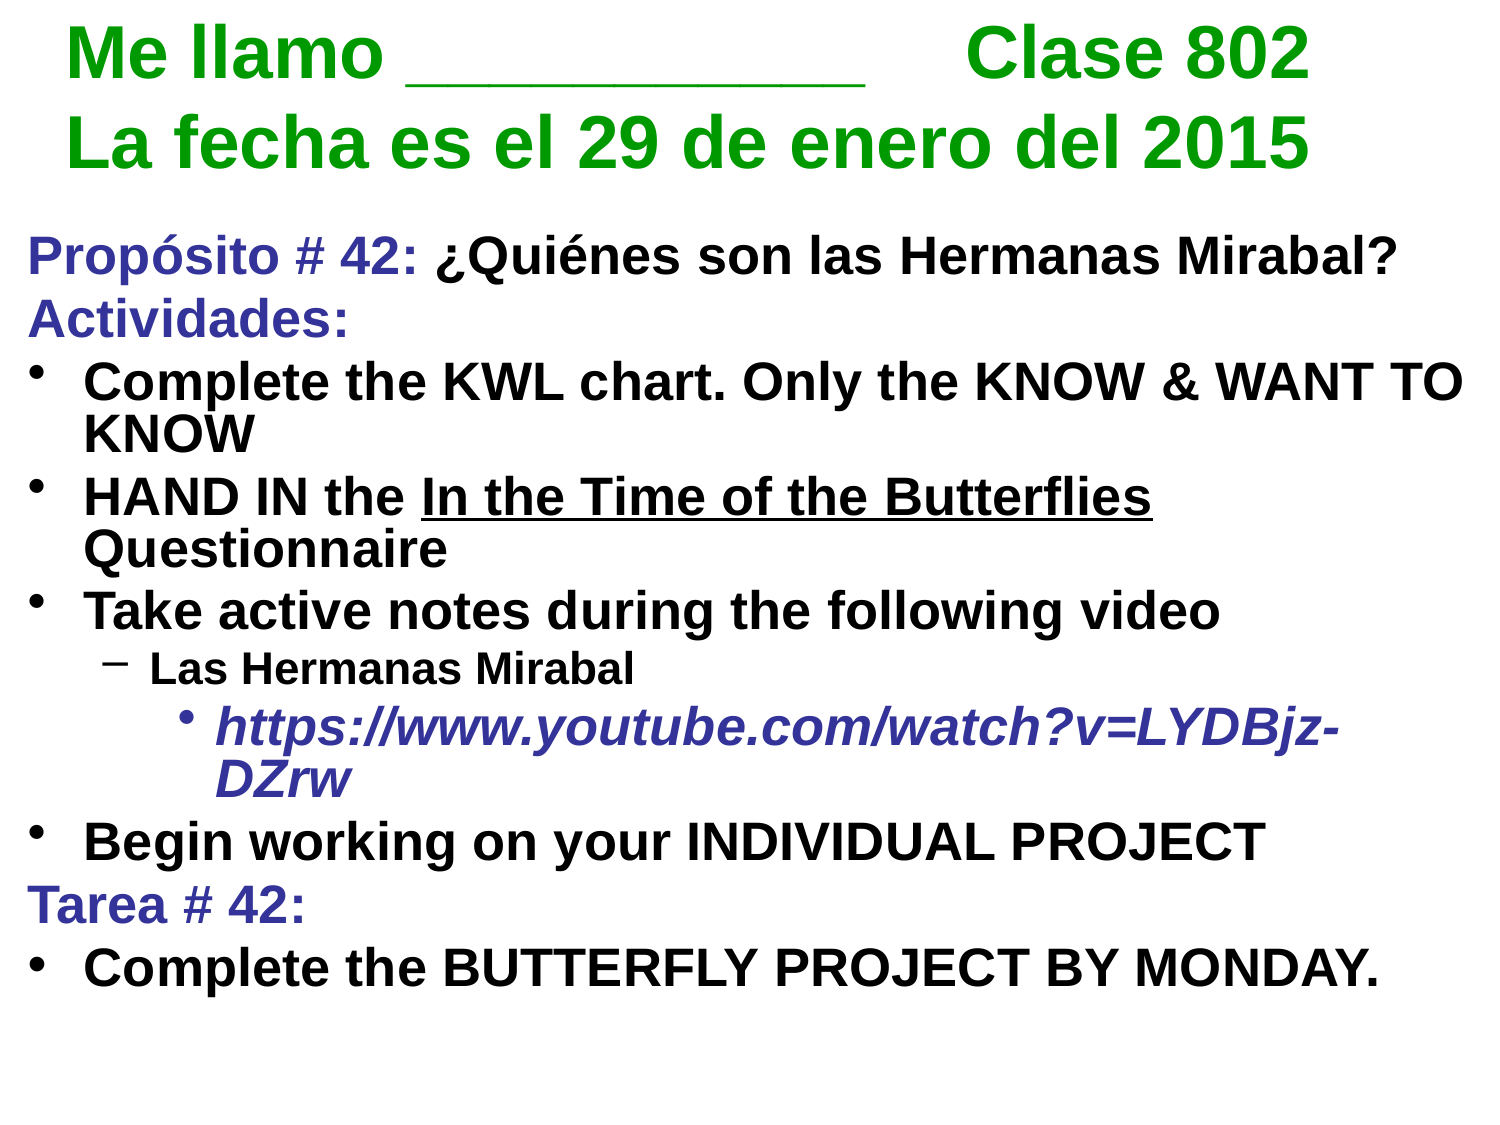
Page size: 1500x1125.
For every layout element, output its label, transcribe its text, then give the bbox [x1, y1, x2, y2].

list Propósito # 42: ¿Quiénes son las Hermanas Mirabal? Actividades: Complete the KWL chart. Only the KNOW & WANT TO KNOW HAND IN the In the Time of the Butterflies Questionnaire Take active notes during the following video Las Hermanas Mirabal https://www.youtube.com/watch?v=LYDBjz-DZrw Begin working on your INDIVIDUAL PROJECT Tarea # 42: Complete the BUTTERFLY PROJECT BY MONDAY. [12, 225, 1488, 1125]
title Me llamo ___________ Clase 802 La fecha es el 29 de enero del 2015 [50, 0, 1450, 188]
